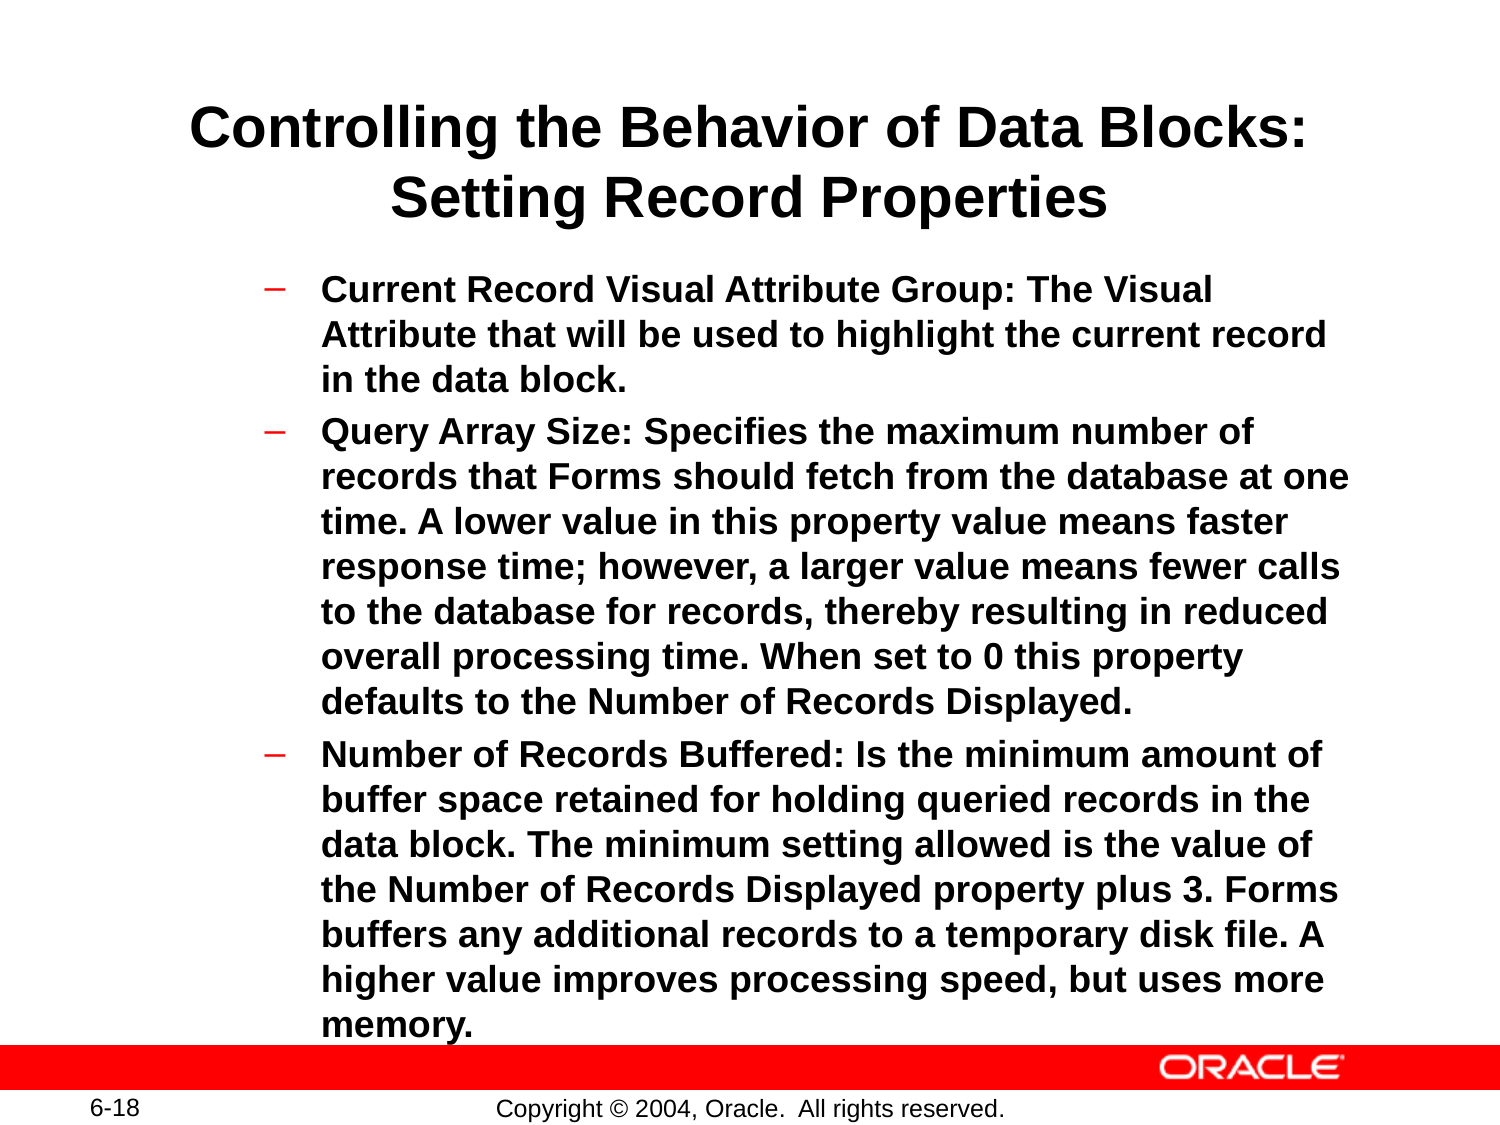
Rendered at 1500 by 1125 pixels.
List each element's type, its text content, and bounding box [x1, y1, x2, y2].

title Controlling the Behavior of Data Blocks: Setting Record Properties [149, 87, 1351, 232]
list Current Record Visual Attribute Group: The Visual Attribute that will be used to highlight the current record in the data block. Query Array Size: Specifies the maximum number of records that Forms should fetch from the database at one time. A lower value in this property value means faster response time; however, a larger value means fewer calls to the database for records, thereby resulting in reduced overall processing time. When set to 0 this property defaults to the Number of Records Displayed. Number of Records Buffered: Is the minimum amount of buffer space retained for holding queried records in the data block. The minimum setting allowed is the value of the Number of Records Displayed property plus 3. Forms buffers any additional records to a temporary disk file. A higher value improves processing speed, but uses more memory. [149, 262, 1359, 1058]
